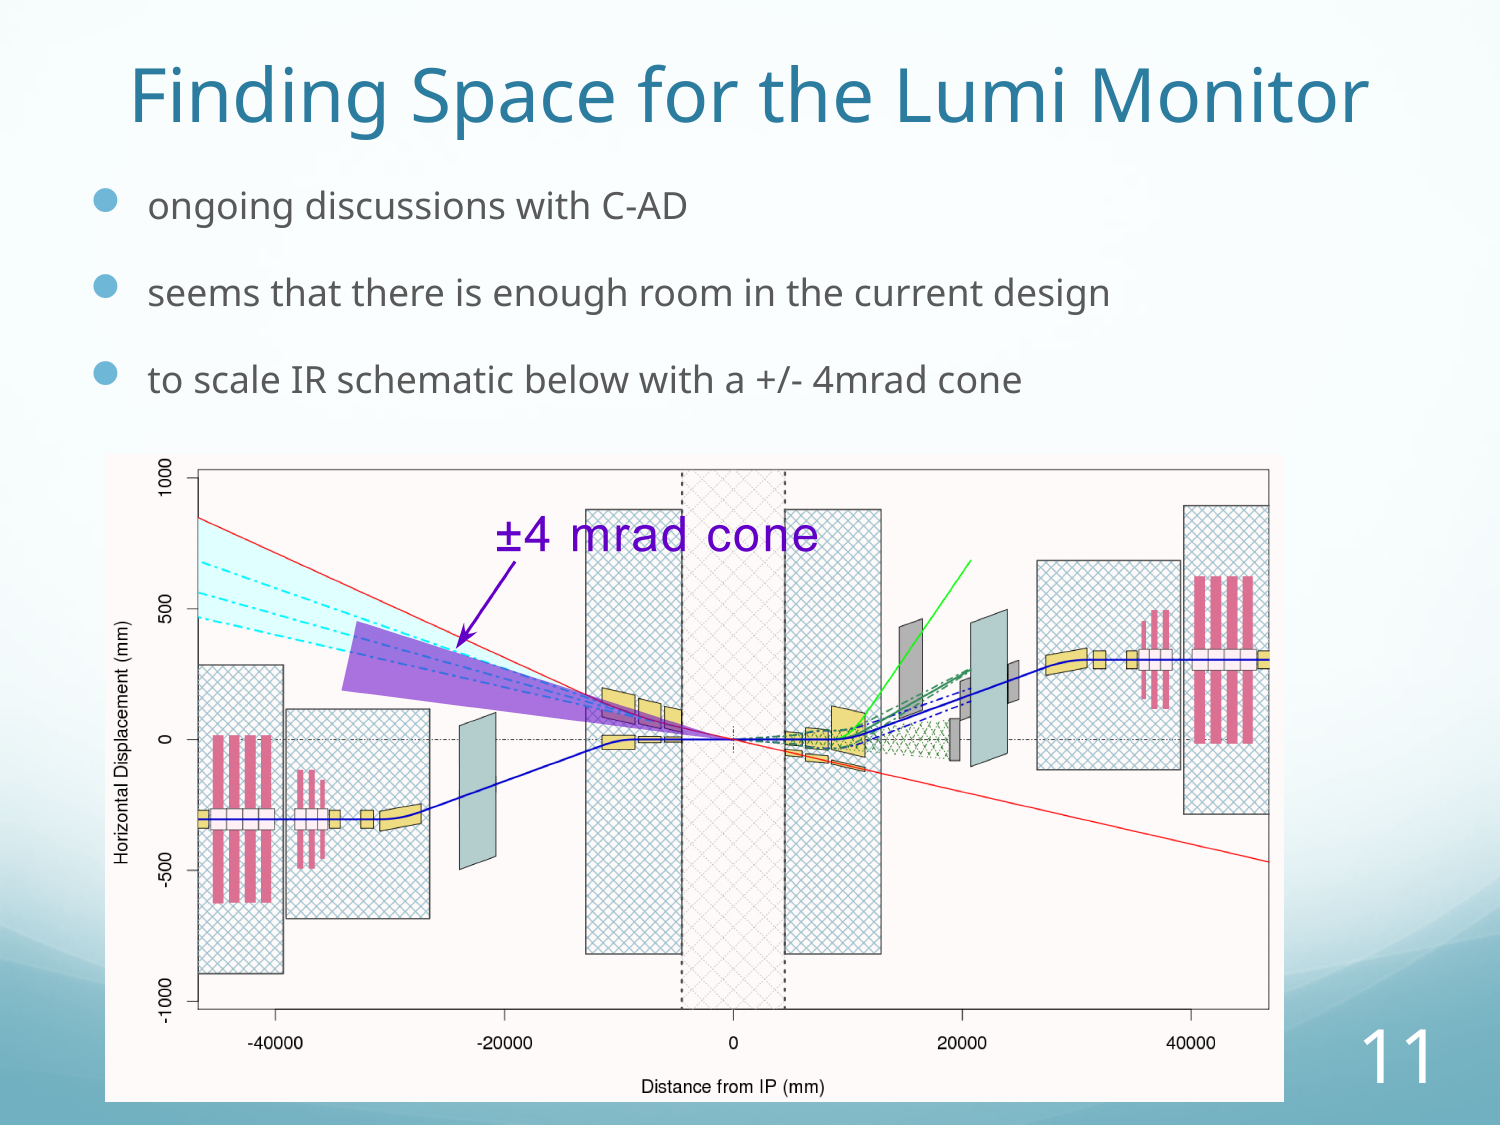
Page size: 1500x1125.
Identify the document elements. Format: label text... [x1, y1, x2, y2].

title Finding Space for the Lumi Monitor [75, 32, 1425, 145]
picture [104, 453, 1284, 1103]
slide_number 11 [1303, 1029, 1459, 1090]
list ongoing discussions with C-AD seems that there is enough room in the current design to scale IR schematic below with a +/- 4mrad cone [75, 175, 1425, 918]
